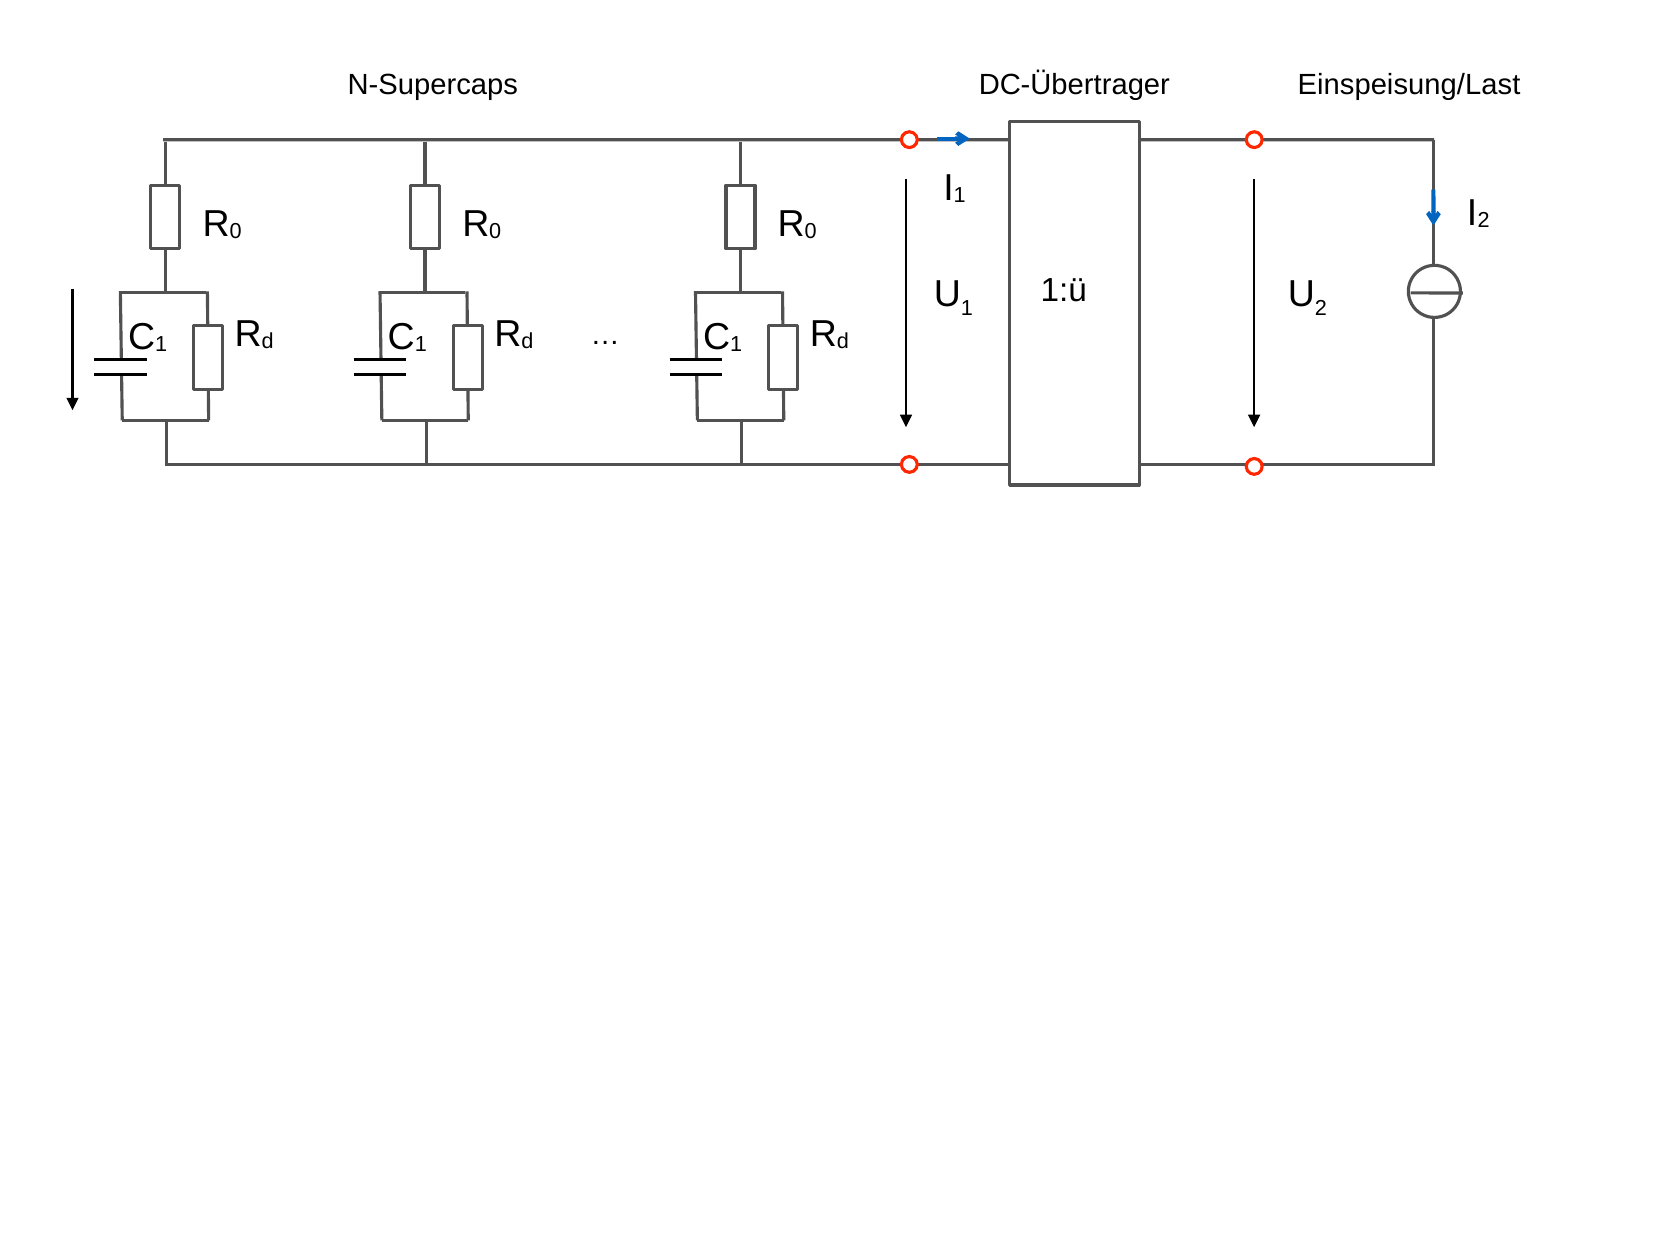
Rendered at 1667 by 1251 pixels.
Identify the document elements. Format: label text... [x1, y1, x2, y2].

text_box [668, 142, 871, 467]
text_box [901, 456, 918, 473]
text_box [901, 131, 918, 148]
text_box [66, 288, 79, 411]
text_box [352, 142, 556, 467]
text_box [1246, 458, 1263, 475]
text_box I1 [913, 154, 996, 226]
text_box [899, 332, 913, 428]
text_box U2 [1256, 260, 1358, 332]
text_box [1246, 131, 1263, 148]
text_box [1426, 189, 1436, 226]
text_box Einspeisung/Last [1273, 57, 1546, 113]
text_box … [570, 306, 641, 392]
text_box I2 [1436, 179, 1520, 251]
text_box N-Supercaps [275, 56, 591, 113]
text_box [1009, 121, 1140, 485]
text_box DC-Übertrager [917, 56, 1232, 113]
text_box [937, 131, 970, 146]
text_box [1408, 265, 1461, 318]
text_box 1:ü [1015, 259, 1112, 316]
text_box [1247, 179, 1261, 428]
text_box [93, 142, 296, 467]
text_box U1 [902, 260, 1004, 332]
